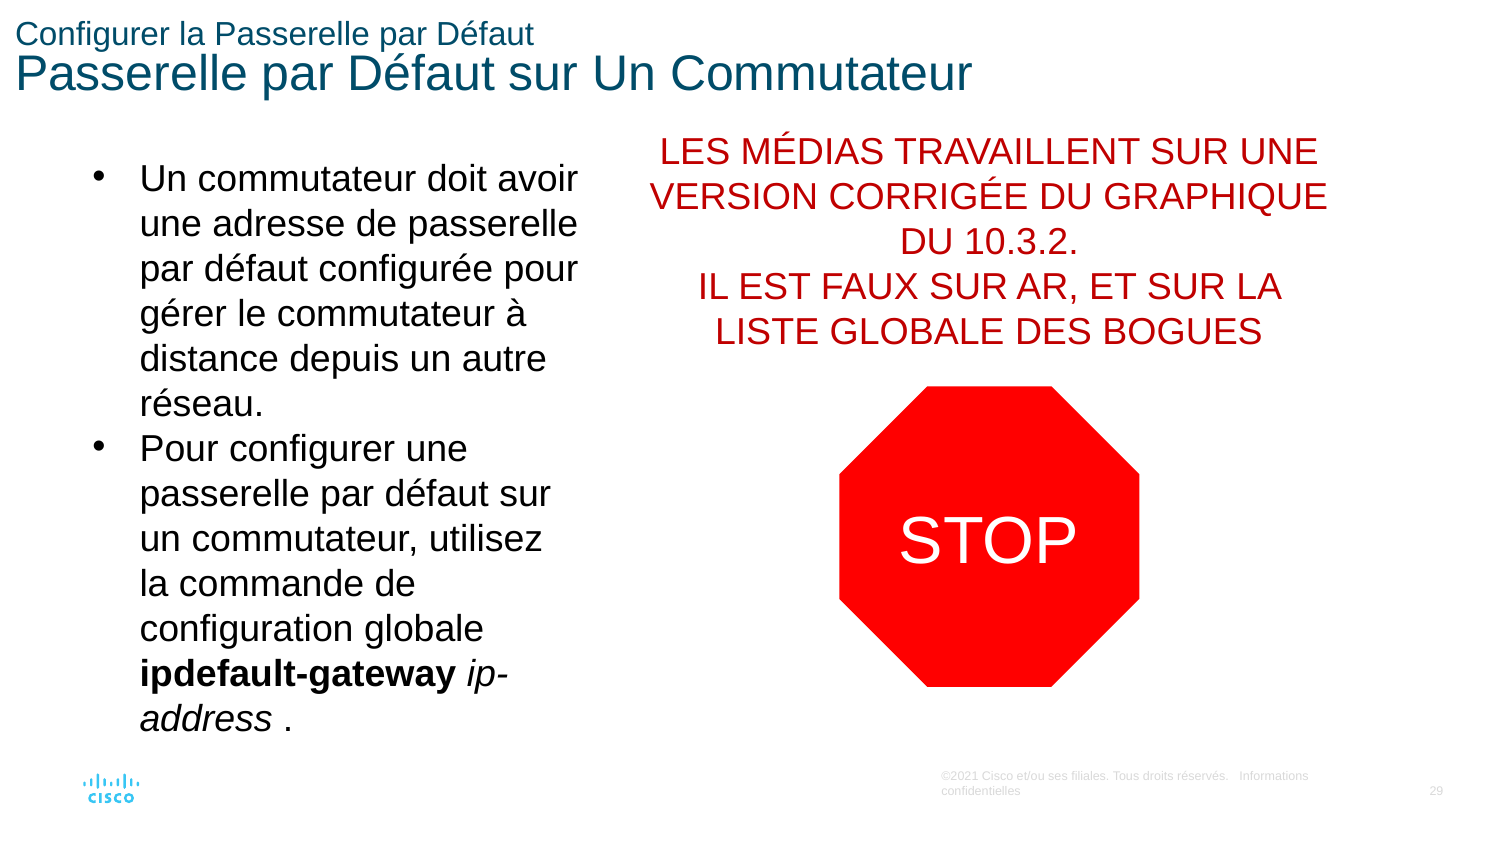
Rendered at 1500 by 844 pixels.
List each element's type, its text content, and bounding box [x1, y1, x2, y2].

text_box Un commutateur doit avoir une adresse de passerelle par défaut configurée pour gérer le commutateur à distance depuis un autre réseau. Pour configurer une passerelle par défaut sur un commutateur, utilisez la commande de configuration globale ipdefault-gateway ip-address . [77, 146, 594, 746]
text_box STOP [837, 384, 1142, 689]
title Configurer la Passerelle par Défaut Passerelle par Défaut sur Un Commutateur [0, 0, 1369, 121]
text_box LES MÉDIAS TRAVAILLENT SUR UNE VERSION CORRIGÉE DU GRAPHIQUE DU 10.3.2. IL EST FAUX SUR AR, ET SUR LA LISTE GLOBALE DES BOGUES [628, 120, 1351, 360]
